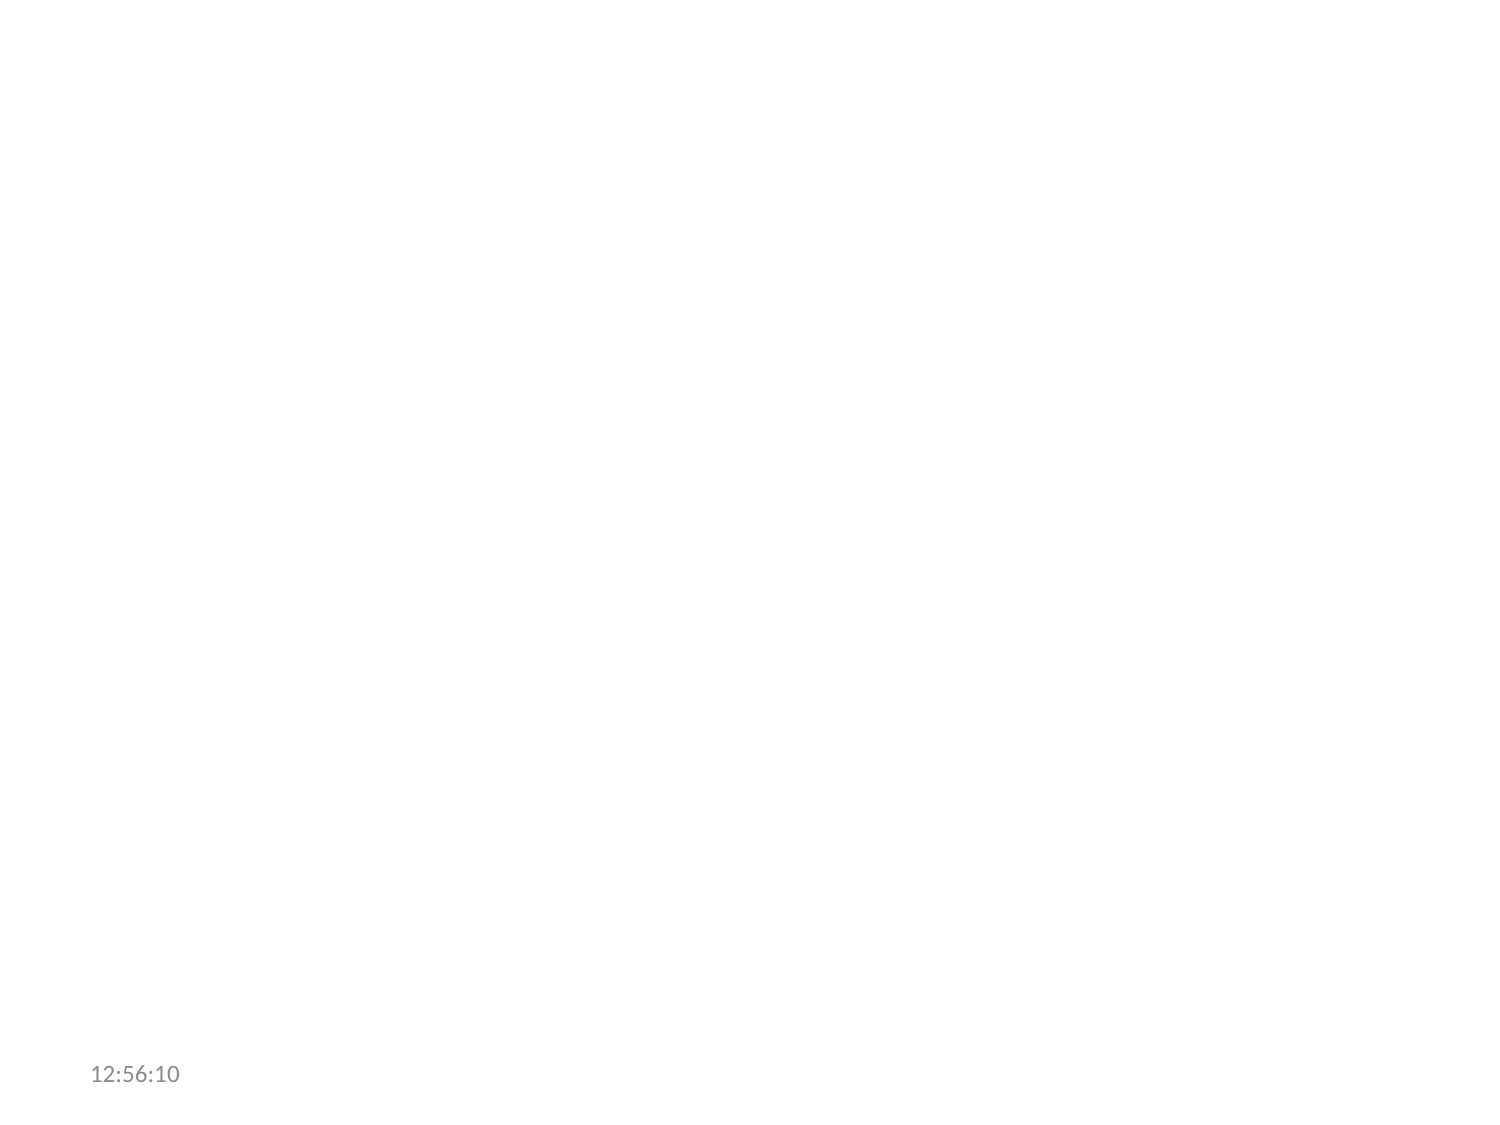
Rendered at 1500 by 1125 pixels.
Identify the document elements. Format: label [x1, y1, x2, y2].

slide_number [75, 1042, 425, 1103]
